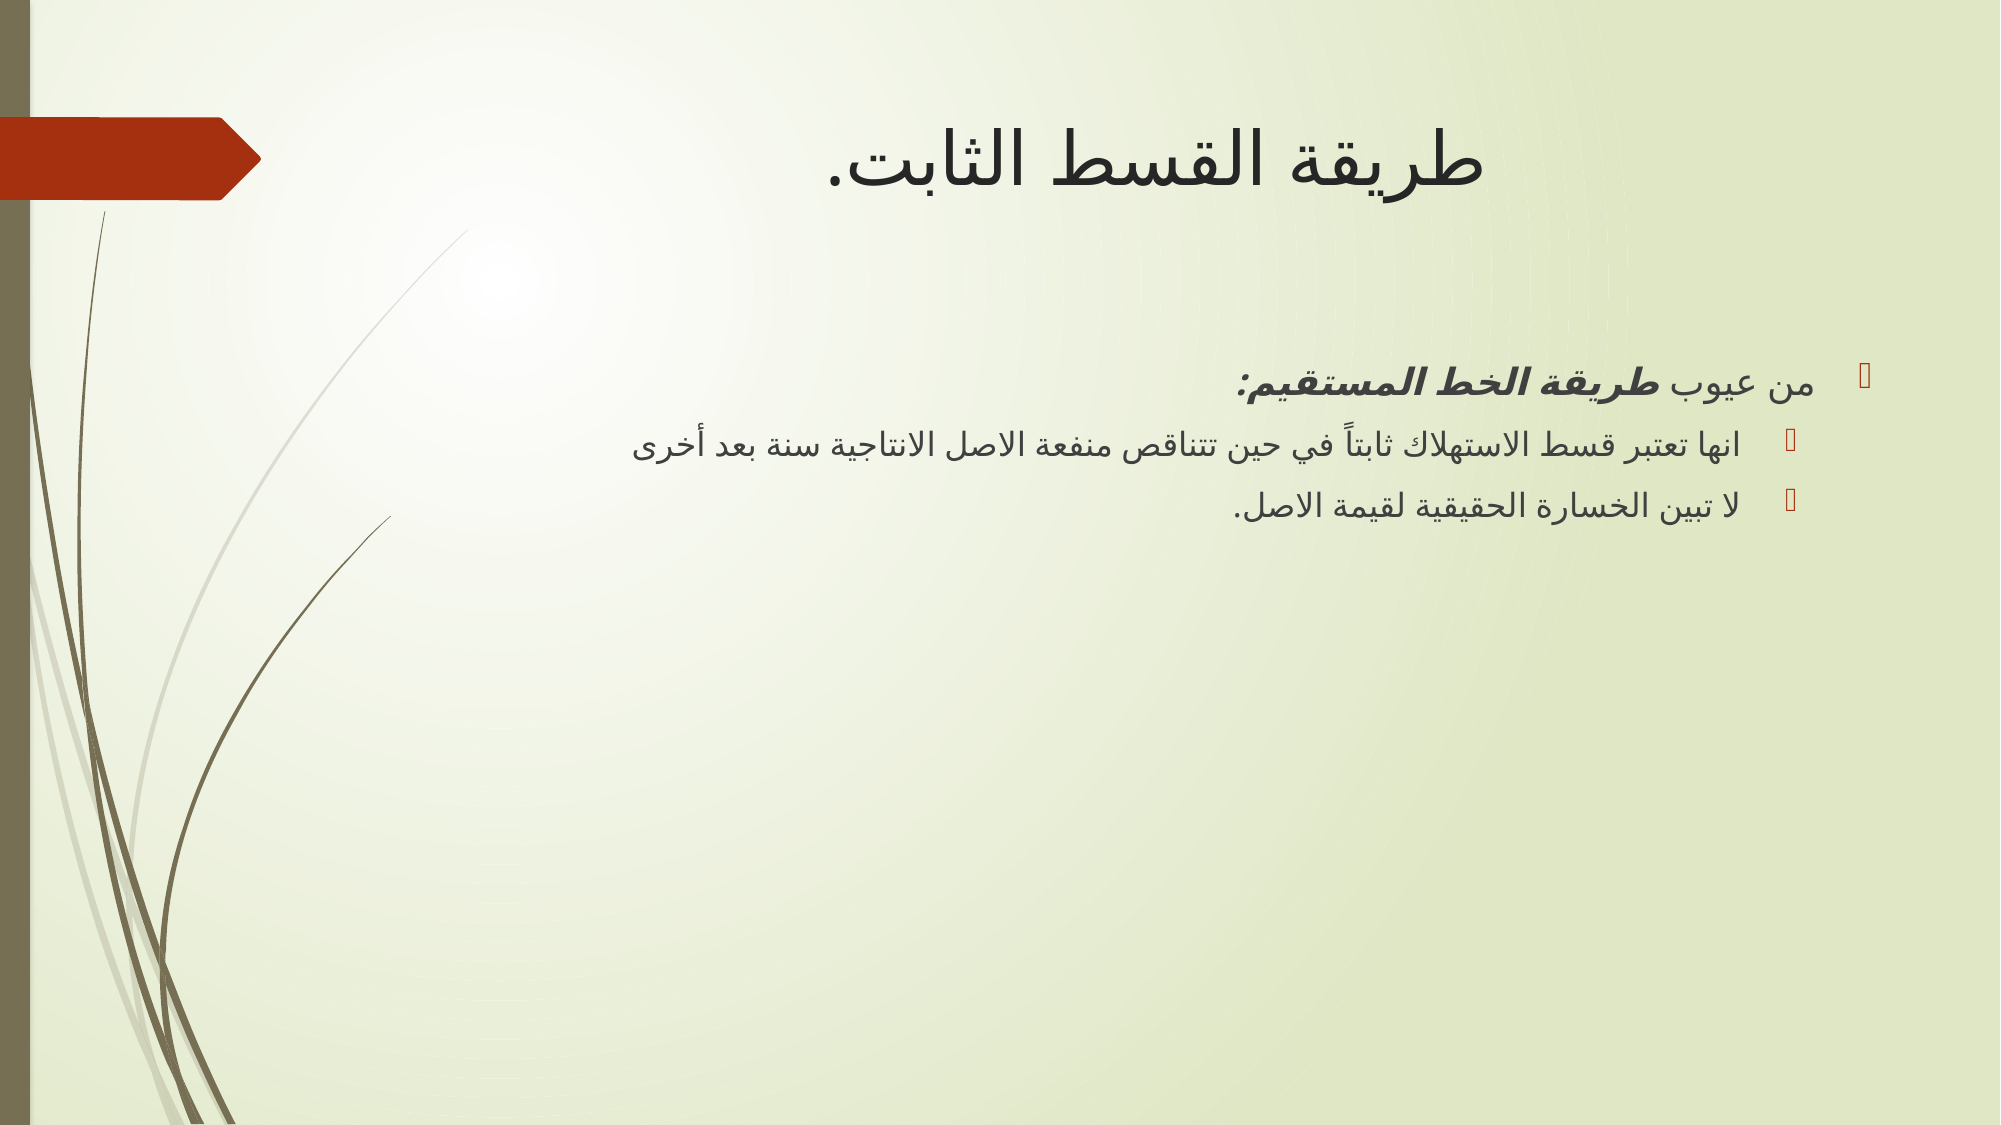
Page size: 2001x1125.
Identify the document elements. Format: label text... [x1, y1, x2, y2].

list من عيوب طريقة الخط المستقيم: انها تعتبر قسط الاستهلاك ثابتاً في حين تتناقص منفعة الاصل الانتاجية سنة بعد أخرى لا تبين الخسارة الحقيقية لقيمة الاصل. [424, 350, 1888, 970]
title طريقة القسط الثابت. [425, 102, 1888, 313]
